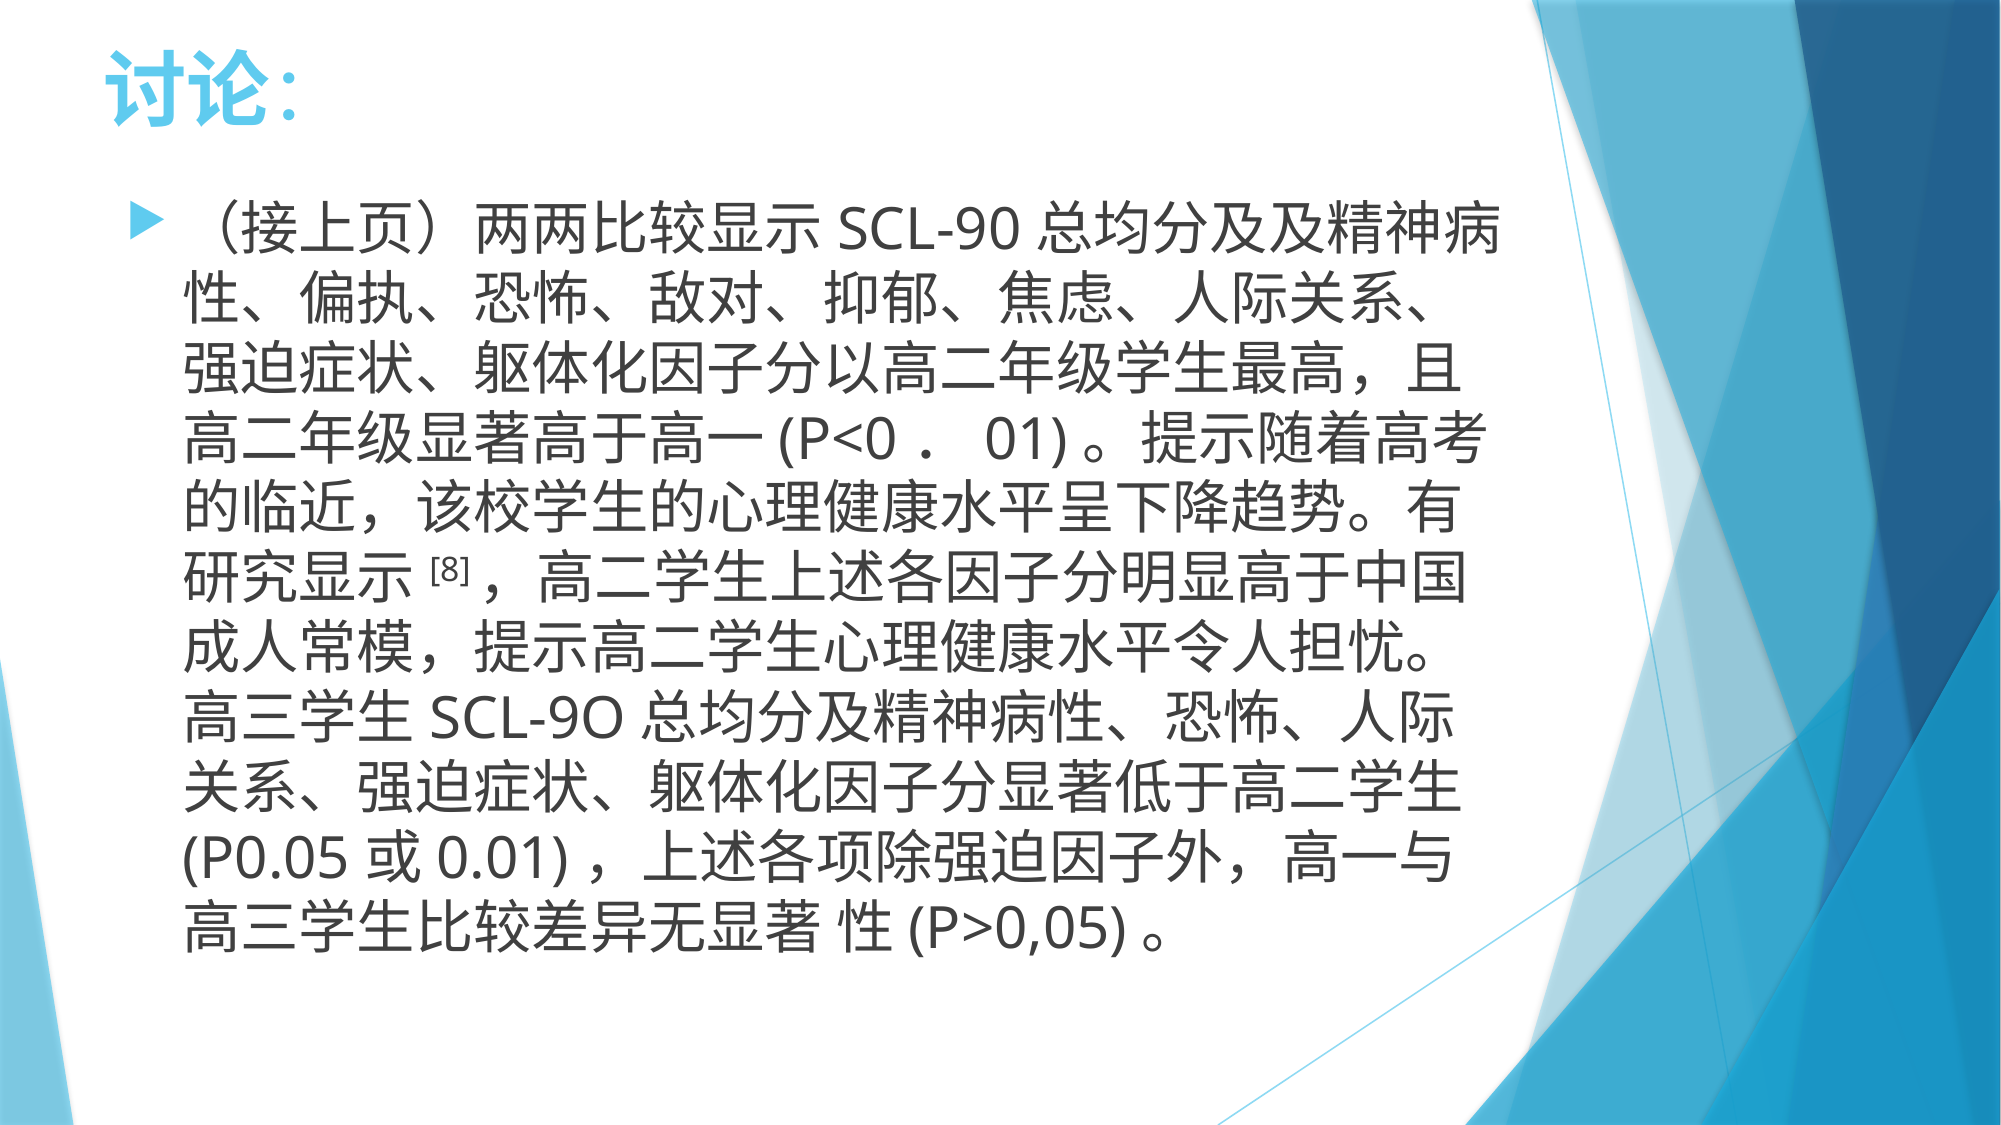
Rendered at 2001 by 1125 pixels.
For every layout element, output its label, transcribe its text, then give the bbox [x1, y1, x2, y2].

list （接上页）两两比较显示SCL-90总均分及及精神病性、偏执、恐怖、敌对、抑郁、焦虑、人际关系、强迫症状、躯体化因子分以高二年级学生最高，且高二年级显著高于高一(P<0．01)。提示随着高考的临近，该校学生的心理健康水平呈下降趋势。有研究显示[8]，高二学生上述各因子分明显高于中国成人常模，提示高二学生心理健康水平令人担忧。高三学生SCL-9O总均分及精神病性、恐怖、人际关系、强迫症状、躯体化因子分显著低于高二学生(P0.05或0.01)，上述各项除强迫因子外，高一与高三学生比较差异无显著 性(P>0,05)。 [111, 183, 1522, 992]
title 讨论： [88, 29, 1499, 247]
